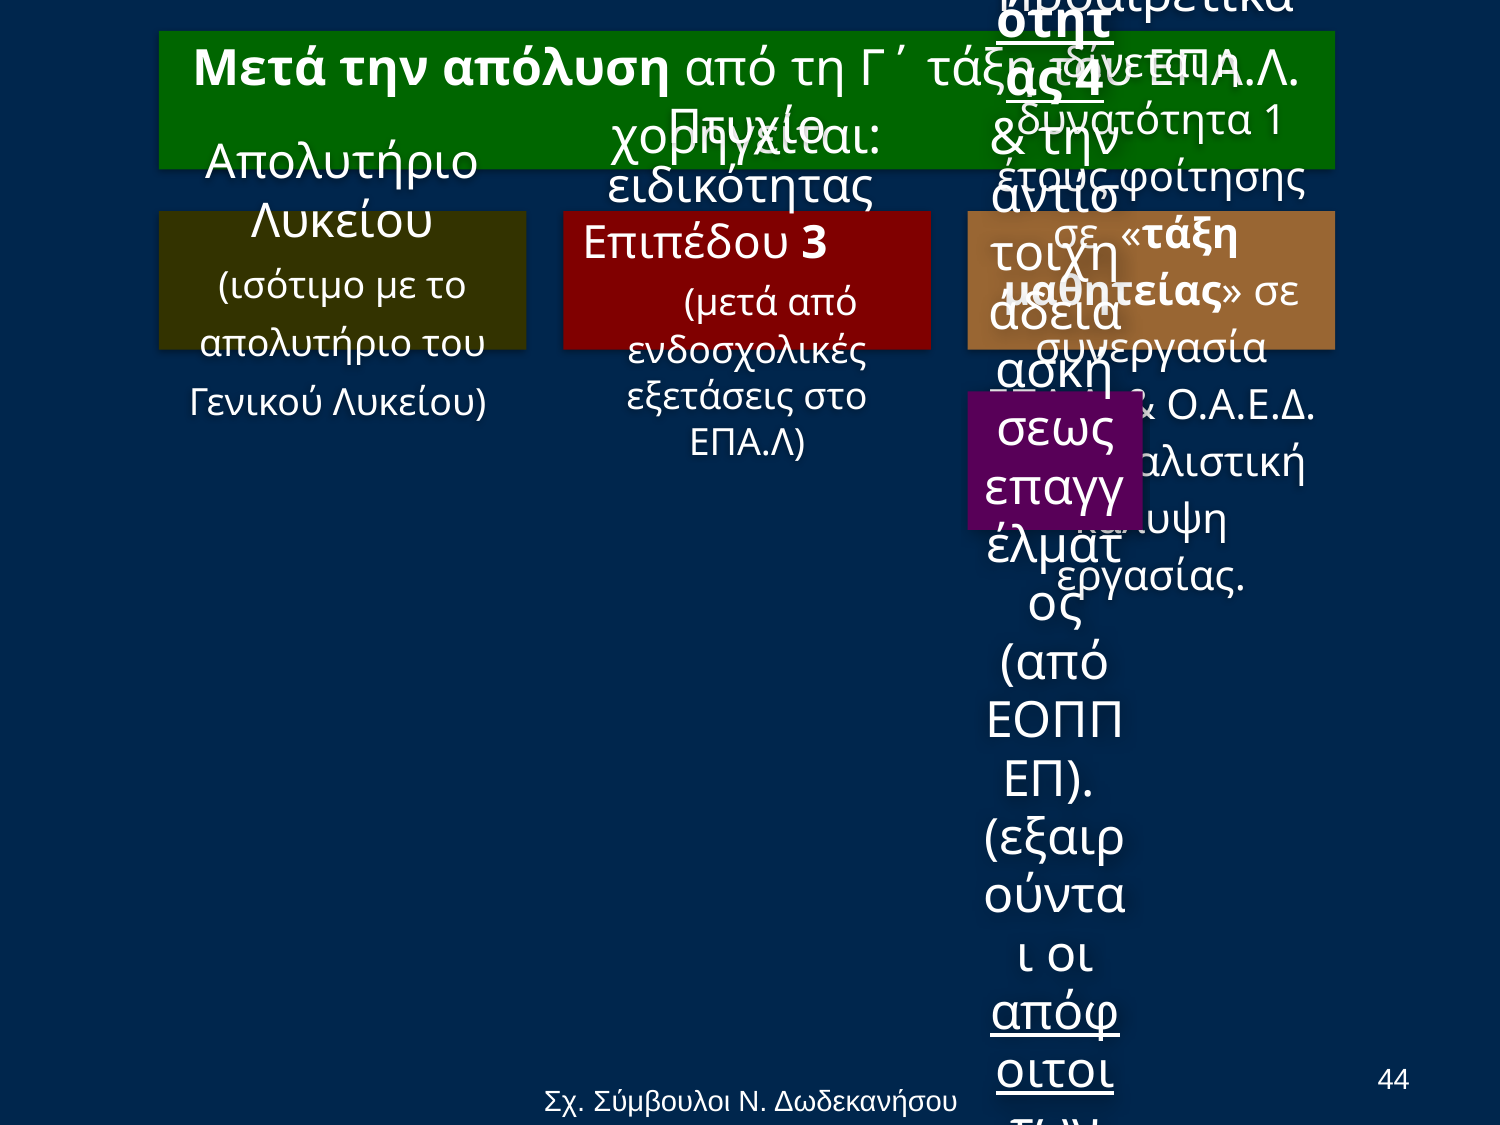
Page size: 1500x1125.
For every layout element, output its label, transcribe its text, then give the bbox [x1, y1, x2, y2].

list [11, 30, 1483, 1071]
footer Σχ. Σύμβουλοι Ν. Δωδεκανήσου [513, 1078, 989, 1125]
slide_number 44 [1121, 1078, 1426, 1103]
